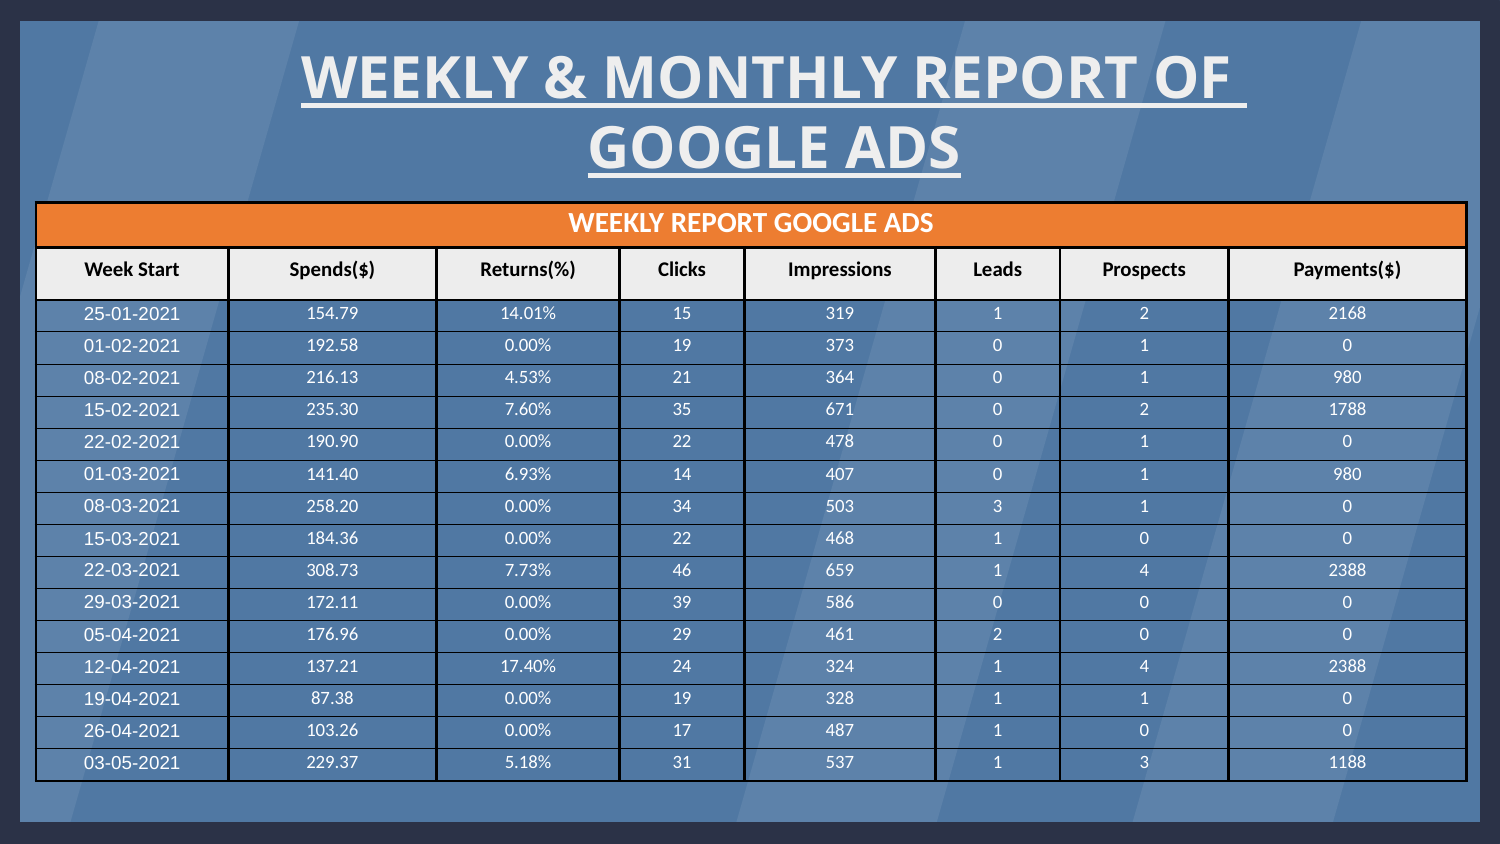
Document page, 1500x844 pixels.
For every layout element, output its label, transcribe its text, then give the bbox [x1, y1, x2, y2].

table_cell 184.36 [230, 525, 435, 556]
table_cell 503 [746, 493, 934, 524]
table_cell 364 [746, 365, 934, 396]
table_cell 01-02-2021 [37, 332, 227, 364]
table_cell 461 [746, 621, 934, 652]
table_cell 3 [1061, 749, 1227, 780]
table_cell 229.37 [230, 749, 435, 780]
table_cell 980 [1230, 461, 1465, 492]
table_cell 31 [621, 749, 743, 780]
table_cell Returns(%) [438, 249, 618, 299]
table_cell 22 [621, 525, 743, 556]
table_cell 1 [1061, 493, 1227, 524]
table_cell 659 [746, 557, 934, 588]
table_cell 319 [746, 301, 934, 331]
table_cell 235.30 [230, 397, 435, 428]
table_cell 19-04-2021 [37, 685, 227, 716]
table_cell 192.58 [230, 332, 435, 364]
table_cell 328 [746, 685, 934, 716]
table_cell 0.00% [438, 332, 618, 364]
table_cell 216.13 [230, 365, 435, 396]
table_cell 2388 [1230, 557, 1465, 588]
table_cell 1 [1061, 365, 1227, 396]
table_cell 671 [746, 397, 934, 428]
table_cell 1 [937, 525, 1059, 556]
table_cell 1 [1061, 685, 1227, 716]
table_cell Week Start [37, 249, 227, 299]
table_cell 1 [937, 653, 1059, 684]
table_cell 468 [746, 525, 934, 556]
table_cell 24 [621, 653, 743, 684]
table_cell 487 [746, 717, 934, 748]
table_cell 34 [621, 493, 743, 524]
table_cell Prospects [1061, 249, 1227, 299]
table_cell 0.00% [438, 493, 618, 524]
table_cell 2 [937, 621, 1059, 652]
table_cell 0.00% [438, 525, 618, 556]
table_cell 1 [937, 301, 1059, 331]
table_cell 0.00% [438, 429, 618, 460]
table_cell 1 [937, 749, 1059, 780]
table_cell 4.53% [438, 365, 618, 396]
table_cell 172.11 [230, 589, 435, 620]
table_cell 1 [937, 685, 1059, 716]
table_cell 5.18% [438, 749, 618, 780]
table_cell 29-03-2021 [37, 589, 227, 620]
table_cell 586 [746, 589, 934, 620]
table_cell 0 [1230, 525, 1465, 556]
table_cell 1188 [1230, 749, 1465, 780]
table_cell 6.93% [438, 461, 618, 492]
table_cell 0 [1230, 717, 1465, 748]
table_cell 15-03-2021 [37, 525, 227, 556]
table_cell 22-02-2021 [37, 429, 227, 460]
table_cell 176.96 [230, 621, 435, 652]
table_cell 0 [1230, 589, 1465, 620]
table_cell 03-05-2021 [37, 749, 227, 780]
table_cell 29 [621, 621, 743, 652]
table_cell 14.01% [438, 301, 618, 331]
table_cell 39 [621, 589, 743, 620]
table_cell 103.26 [230, 717, 435, 748]
table_cell 25-01-2021 [37, 301, 227, 331]
table_cell 1 [937, 717, 1059, 748]
table_cell 22 [621, 429, 743, 460]
table_cell 1788 [1230, 397, 1465, 428]
table_cell 0 [1230, 493, 1465, 524]
table_cell 3 [937, 493, 1059, 524]
table_cell 08-02-2021 [37, 365, 227, 396]
table_cell 22-03-2021 [37, 557, 227, 588]
table_cell 0 [1230, 332, 1465, 364]
table_cell 1 [1061, 461, 1227, 492]
table_cell 0 [1061, 717, 1227, 748]
table_cell 1 [937, 557, 1059, 588]
table_cell 1 [1061, 332, 1227, 364]
table_cell 0.00% [438, 589, 618, 620]
table_cell 4 [1061, 557, 1227, 588]
table_cell 15 [621, 301, 743, 331]
table_cell 0.00% [438, 685, 618, 716]
table_cell Impressions [746, 249, 934, 299]
table_cell 0 [937, 365, 1059, 396]
table_cell 1 [1061, 429, 1227, 460]
table_cell 980 [1230, 365, 1465, 396]
table_cell 12-04-2021 [37, 653, 227, 684]
table_cell 17 [621, 717, 743, 748]
table_cell 7.73% [438, 557, 618, 588]
table_cell 87.38 [230, 685, 435, 716]
table_cell 19 [621, 332, 743, 364]
table_cell 154.79 [230, 301, 435, 331]
table_cell 4 [1061, 653, 1227, 684]
table_header WEEKLY REPORT GOOGLE ADS [37, 204, 1465, 246]
table_cell 308.73 [230, 557, 435, 588]
table_cell 324 [746, 653, 934, 684]
table_cell 21 [621, 365, 743, 396]
table_cell 2 [1061, 397, 1227, 428]
table_cell 15-02-2021 [37, 397, 227, 428]
table_cell 26-04-2021 [37, 717, 227, 748]
table_cell 2388 [1230, 653, 1465, 684]
table_cell 0 [1061, 621, 1227, 652]
table_cell 0 [937, 589, 1059, 620]
table_cell 137.21 [230, 653, 435, 684]
table_cell 0.00% [438, 621, 618, 652]
table_cell 407 [746, 461, 934, 492]
table_cell Payments($) [1230, 249, 1465, 299]
table_cell 0 [1061, 525, 1227, 556]
table_cell 258.20 [230, 493, 435, 524]
table_cell Clicks [621, 249, 743, 299]
table_cell 0 [1061, 589, 1227, 620]
table_cell Spends($) [230, 249, 435, 299]
table_cell 373 [746, 332, 934, 364]
table_cell 0.00% [438, 717, 618, 748]
table_cell 05-04-2021 [37, 621, 227, 652]
table_cell 35 [621, 397, 743, 428]
table_cell 46 [621, 557, 743, 588]
table_cell 19 [621, 685, 743, 716]
table_cell 0 [1230, 621, 1465, 652]
table_cell 2 [1061, 301, 1227, 331]
table_cell 0 [937, 429, 1059, 460]
table_cell 01-03-2021 [37, 461, 227, 492]
table_cell 2168 [1230, 301, 1465, 331]
table_cell 0 [937, 461, 1059, 492]
title WEEKLY & MONTHLY REPORT OF GOOGLE ADS [154, 25, 1394, 188]
table_cell 08-03-2021 [37, 493, 227, 524]
table_cell 141.40 [230, 461, 435, 492]
table_cell 478 [746, 429, 934, 460]
table_cell Leads [937, 249, 1059, 299]
table_cell 537 [746, 749, 934, 780]
table_cell 0 [1230, 429, 1465, 460]
table_cell 0 [937, 332, 1059, 364]
table_cell 190.90 [230, 429, 435, 460]
table_cell 17.40% [438, 653, 618, 684]
table_cell 7.60% [438, 397, 618, 428]
table_cell 0 [937, 397, 1059, 428]
table_cell 14 [621, 461, 743, 492]
table_cell 0 [1230, 685, 1465, 716]
